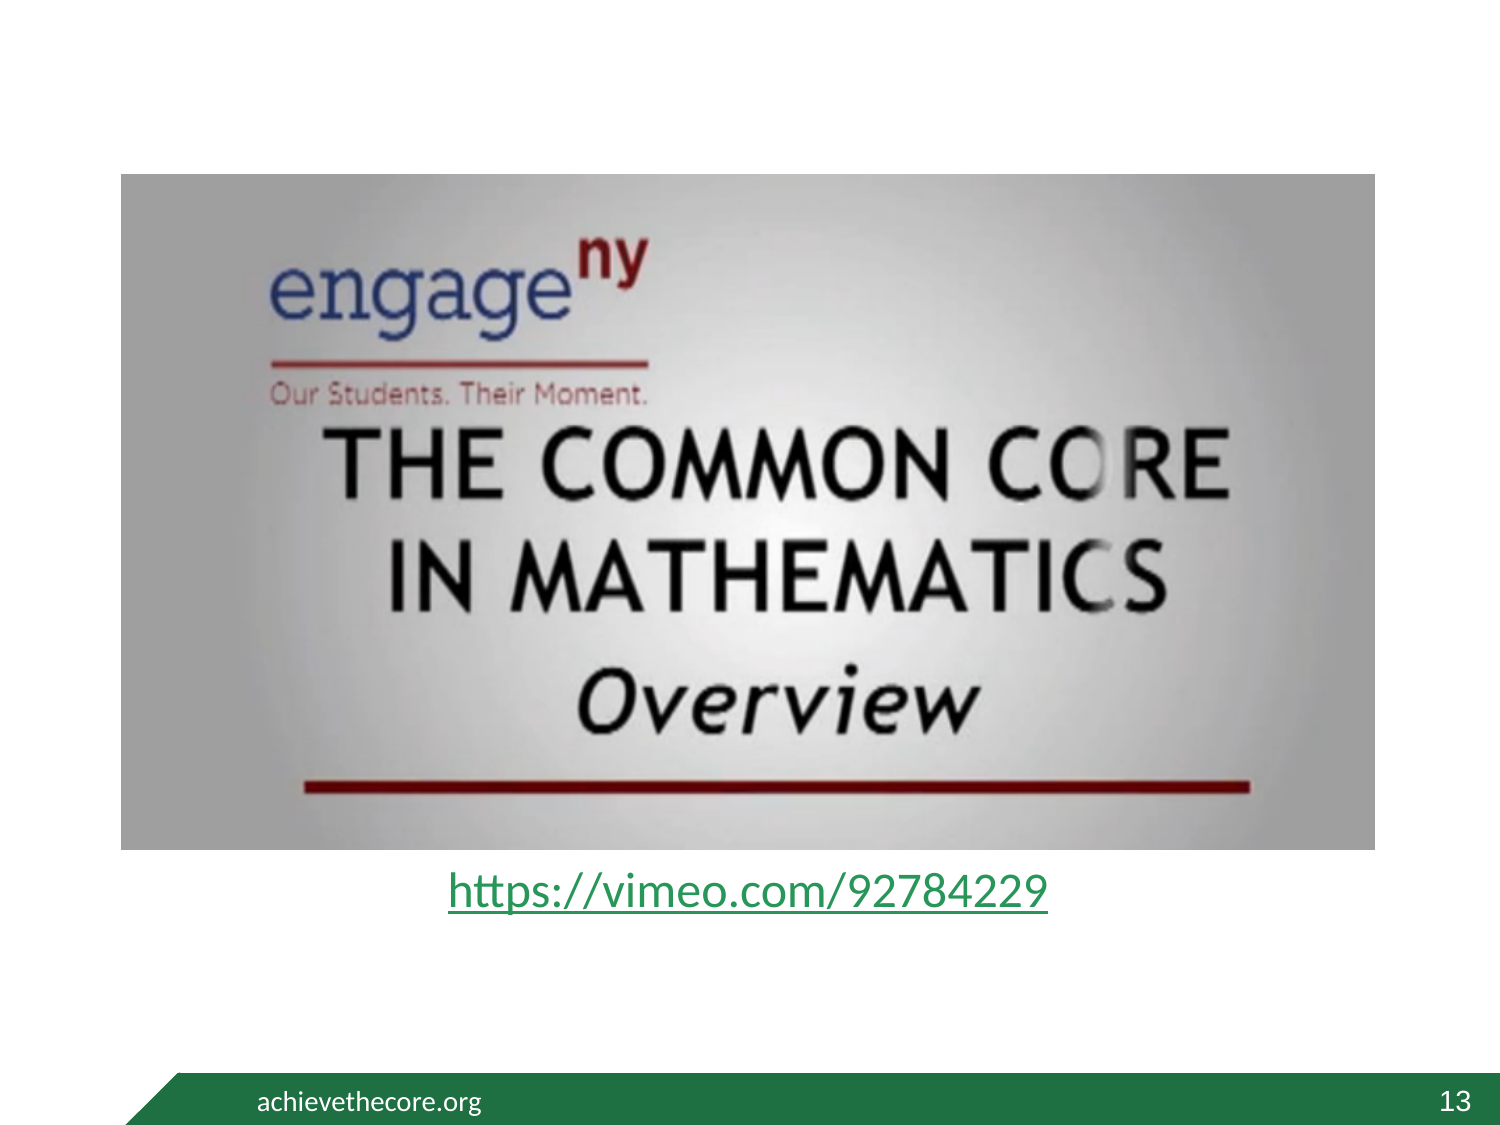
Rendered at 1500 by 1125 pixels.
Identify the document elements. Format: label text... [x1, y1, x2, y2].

slide_number 13 [1136, 1073, 1487, 1125]
text_box https://vimeo.com/92784229 [432, 859, 1064, 925]
picture [121, 174, 1376, 851]
